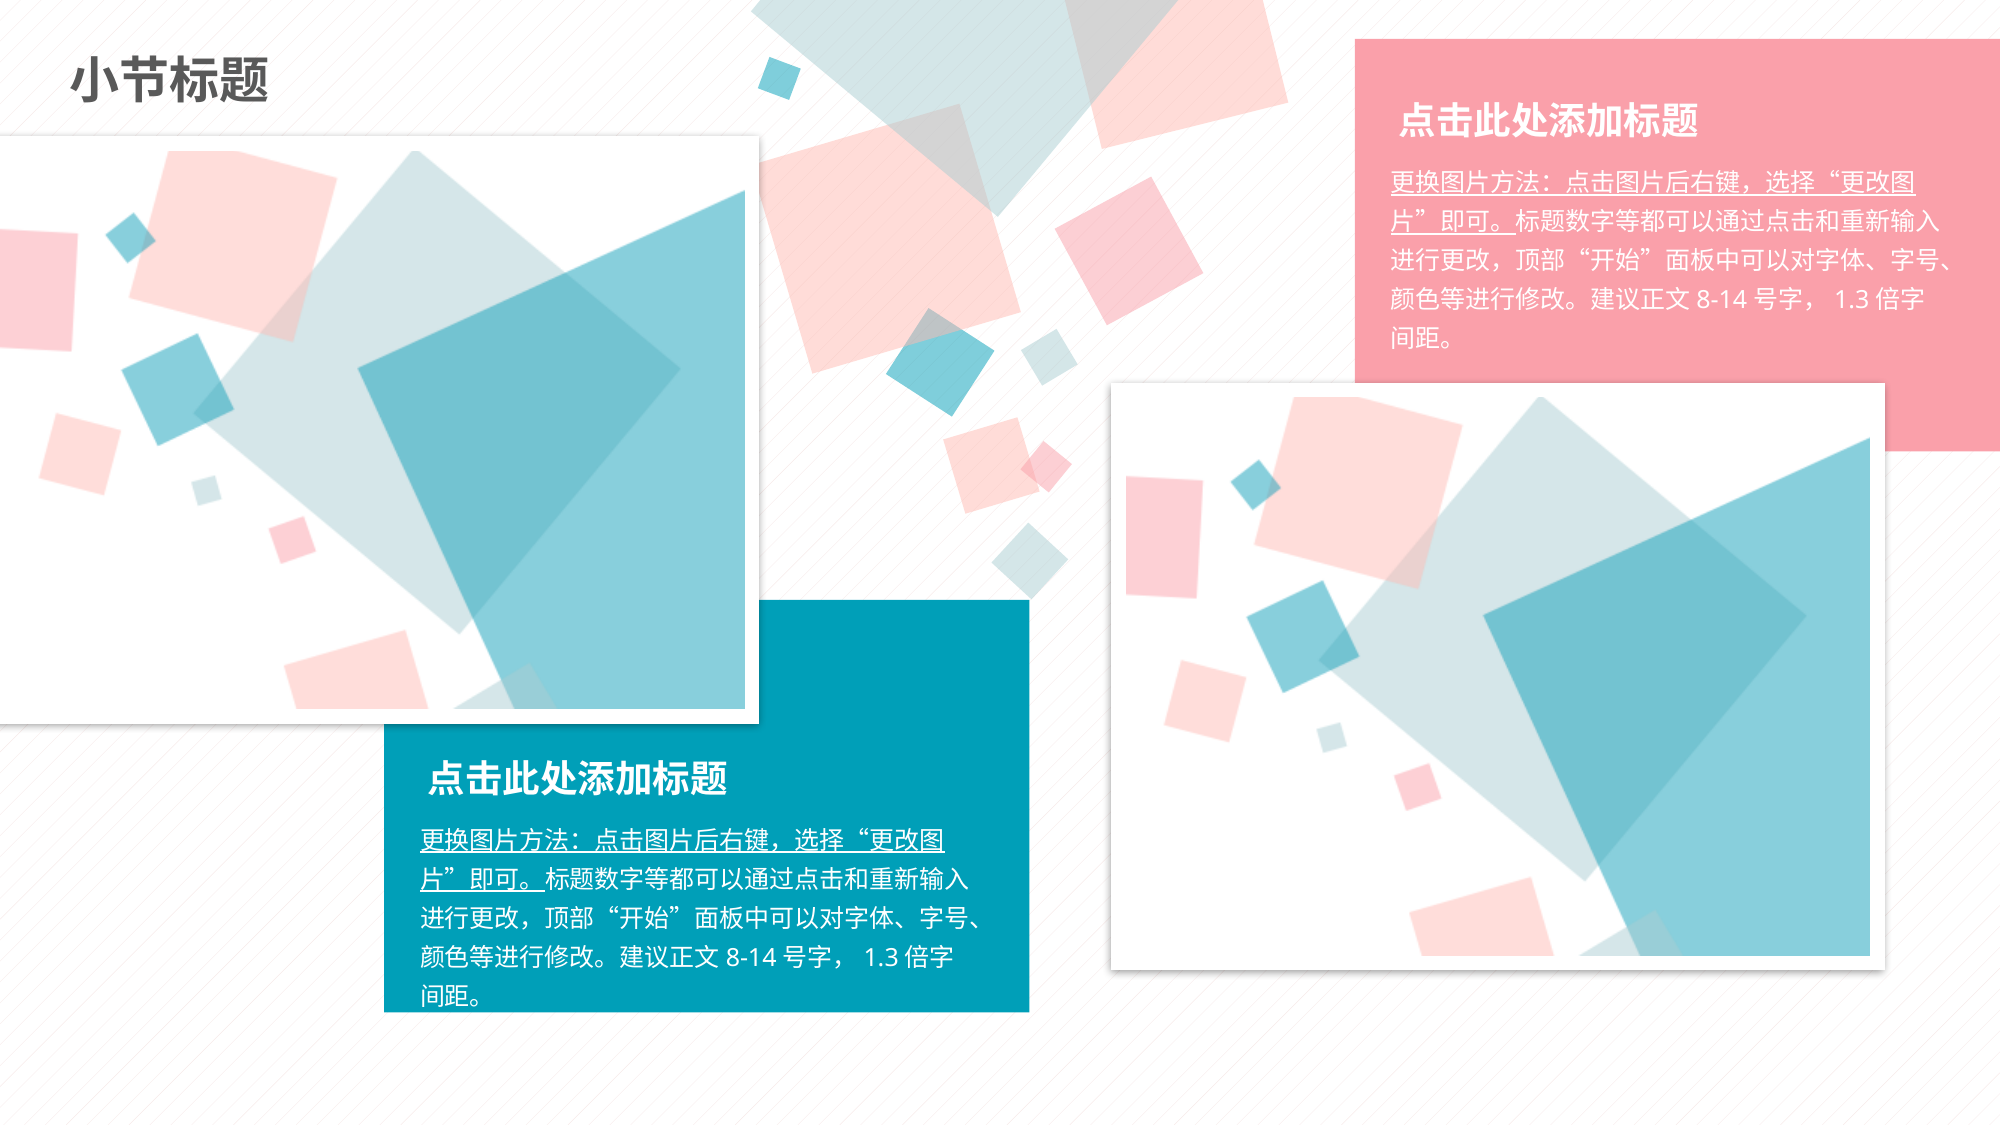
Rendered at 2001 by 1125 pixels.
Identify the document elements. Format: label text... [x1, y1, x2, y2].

text_box [383, 599, 1030, 1013]
text_box 点击此处添加标题 [1383, 76, 1714, 150]
list 小节标题 [54, 38, 975, 127]
picture [1125, 397, 1871, 956]
text_box [1354, 38, 2000, 452]
text_box 更换图片方法：点击图片后右键，选择“更改图片”即可。标题数字等都可以通过点击和重新输入进行更改，顶部“开始”面板中可以对字体、字号、颜色等进行修改。建议正文8-14号字，1.3倍字间距。 [1375, 150, 1961, 360]
text_box 更换图片方法：点击图片后右键，选择“更改图片”即可。标题数字等都可以通过点击和重新输入进行更改，顶部“开始”面板中可以对字体、字号、颜色等进行修改。建议正文8-14号字，1.3倍字间距。 [405, 808, 991, 1018]
text_box 点击此处添加标题 [413, 733, 743, 807]
picture [0, 150, 745, 710]
